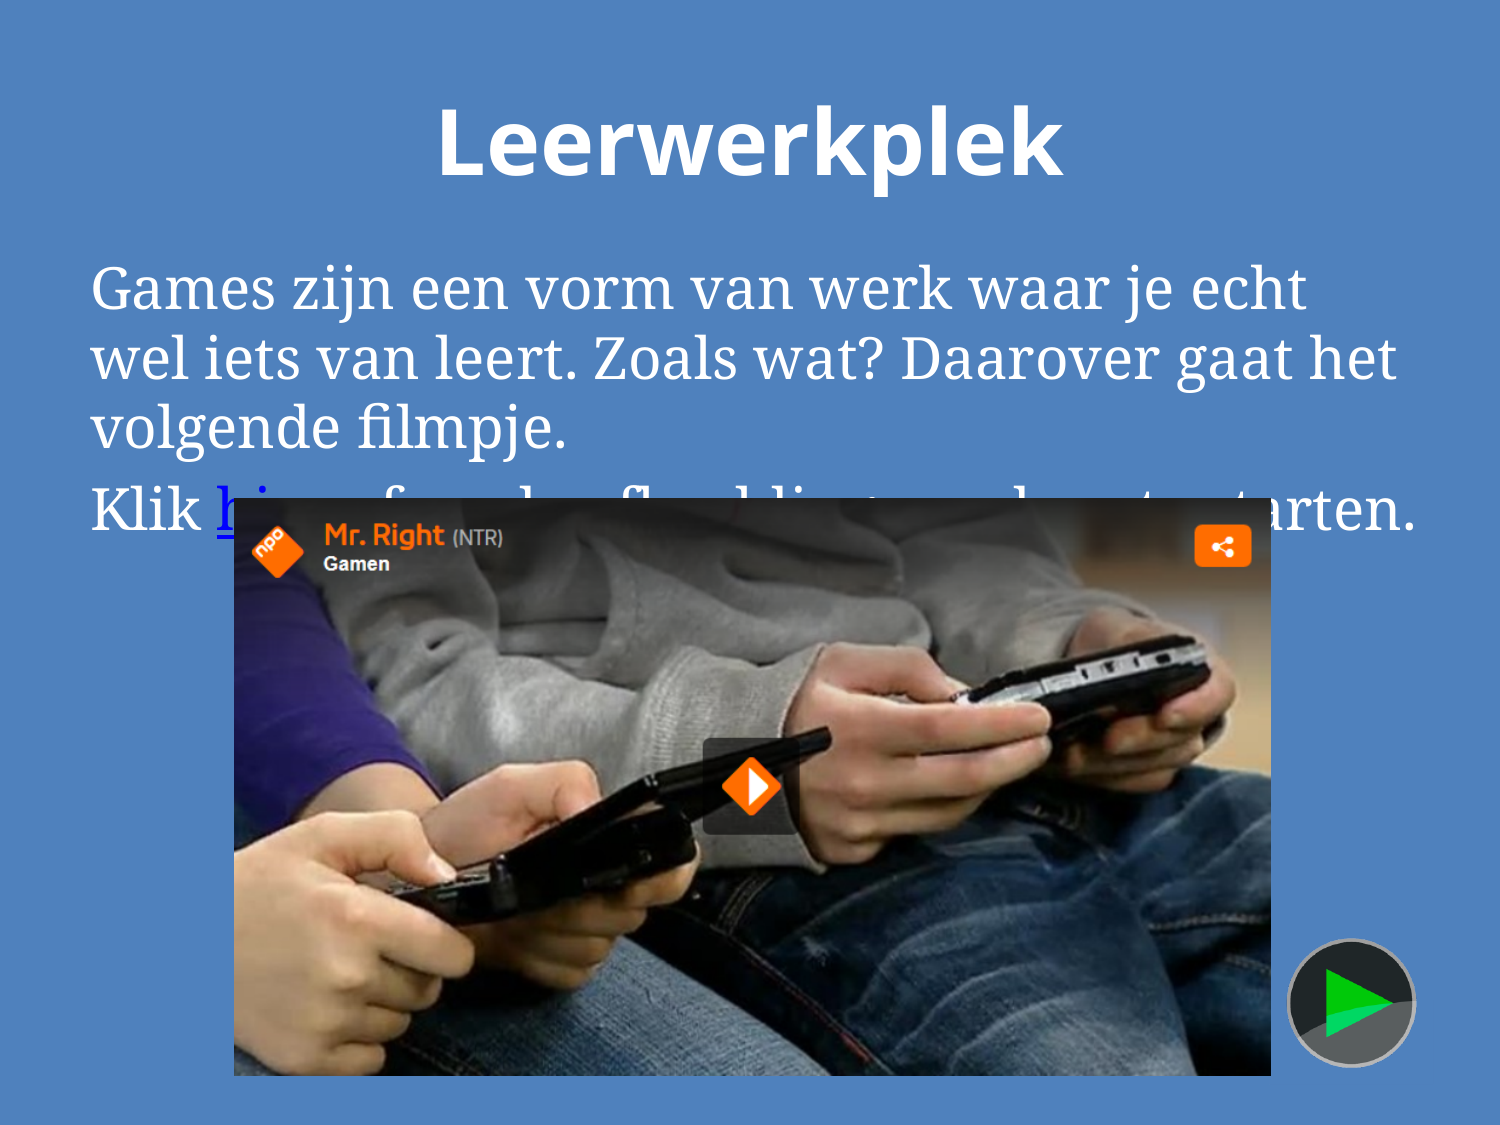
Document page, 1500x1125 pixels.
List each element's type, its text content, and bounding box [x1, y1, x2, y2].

title Leerwerkplek [75, 45, 1425, 233]
picture [233, 498, 1434, 1085]
list Games zijn een vorm van werk waar je echt wel iets van leert. Zoals wat? Daarover gaat het volgende filmpje. Klik hier of op de afbeelding om deze te starten. [75, 243, 1436, 1106]
